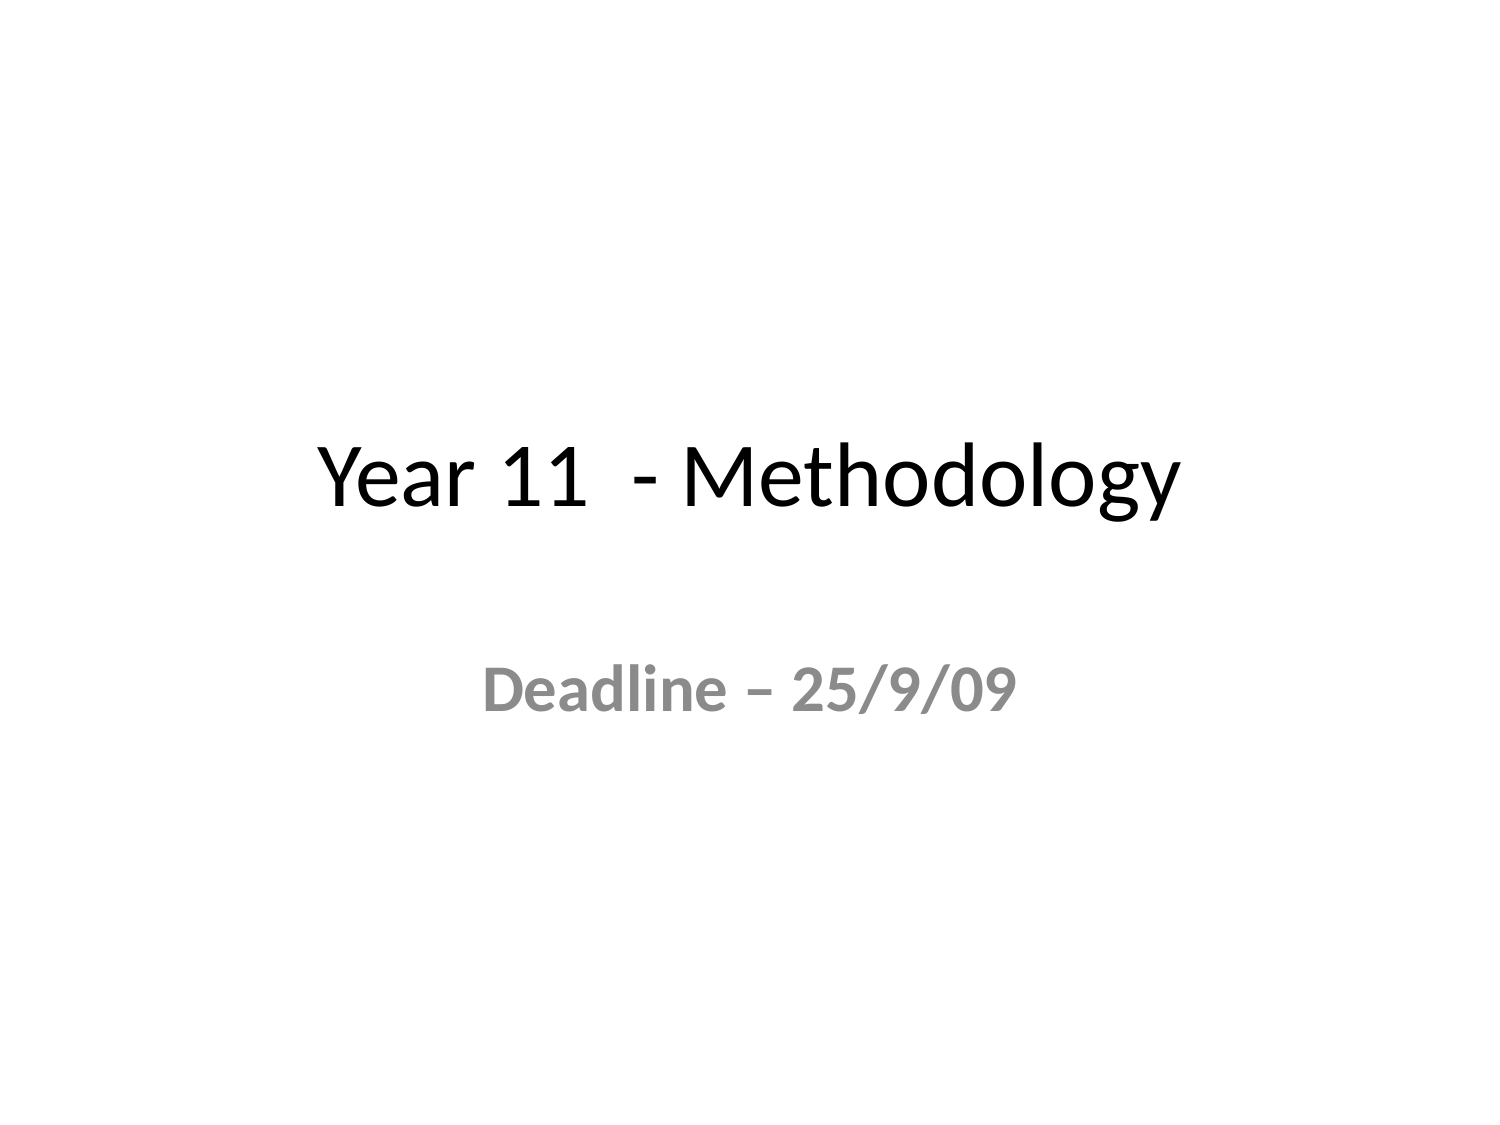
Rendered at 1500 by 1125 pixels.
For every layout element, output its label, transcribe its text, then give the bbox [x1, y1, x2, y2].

title Year 11 - Methodology [112, 349, 1388, 591]
subtitle Deadline – 25/9/09 [225, 637, 1275, 925]
